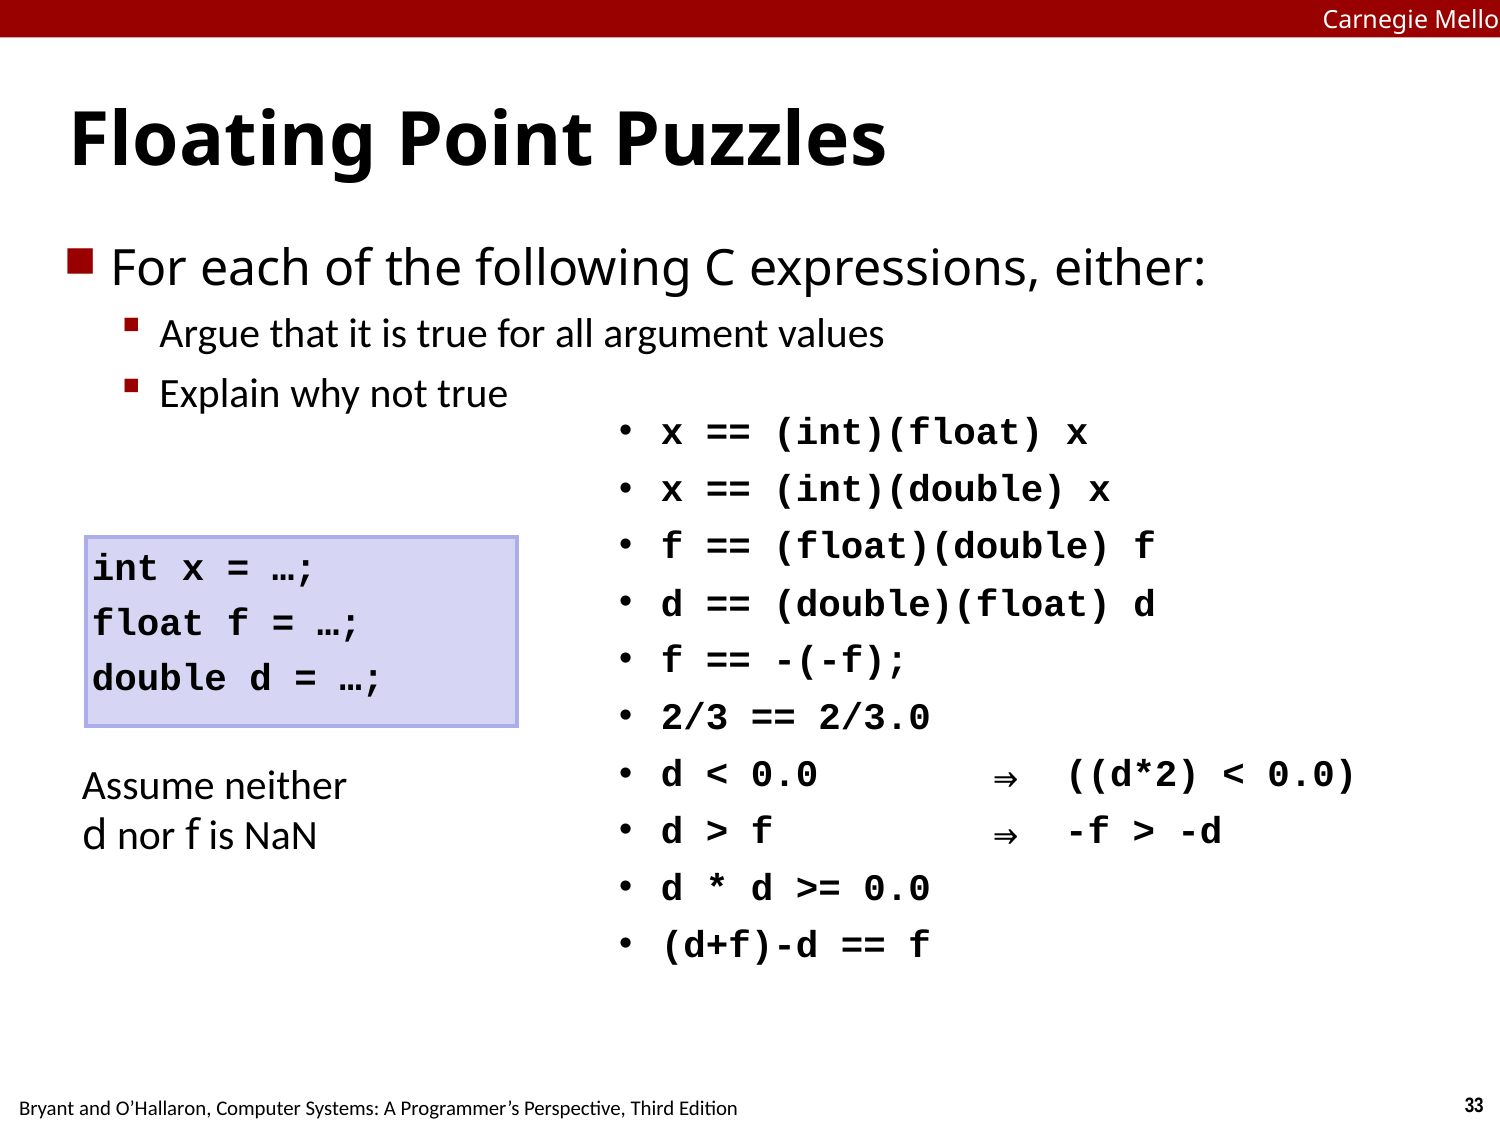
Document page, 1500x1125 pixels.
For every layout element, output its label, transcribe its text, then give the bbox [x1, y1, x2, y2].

text_box x == (int)(float) x x == (int)(double) x f == (float)(double) f d == (double)(float) d f == -(-f); 2/3 == 2/3.0 d < 0.0 ⇒ ((d*2) < 0.0) d > f ⇒ -f > -d d * d >= 0.0 (d+f)-d == f [612, 401, 1415, 1070]
text_box Assume neither d nor f is NaN [75, 751, 354, 864]
list For each of the following C expressions, either: Argue that it is true for all argument values Explain why not true [62, 228, 1438, 438]
text_box Carnegie Mellon [1322, 3, 1500, 33]
text_box [0, 0, 1500, 38]
text_box int x = …; float f = …; double d = …; [85, 536, 517, 727]
title Floating Point Puzzles [62, 41, 1438, 228]
